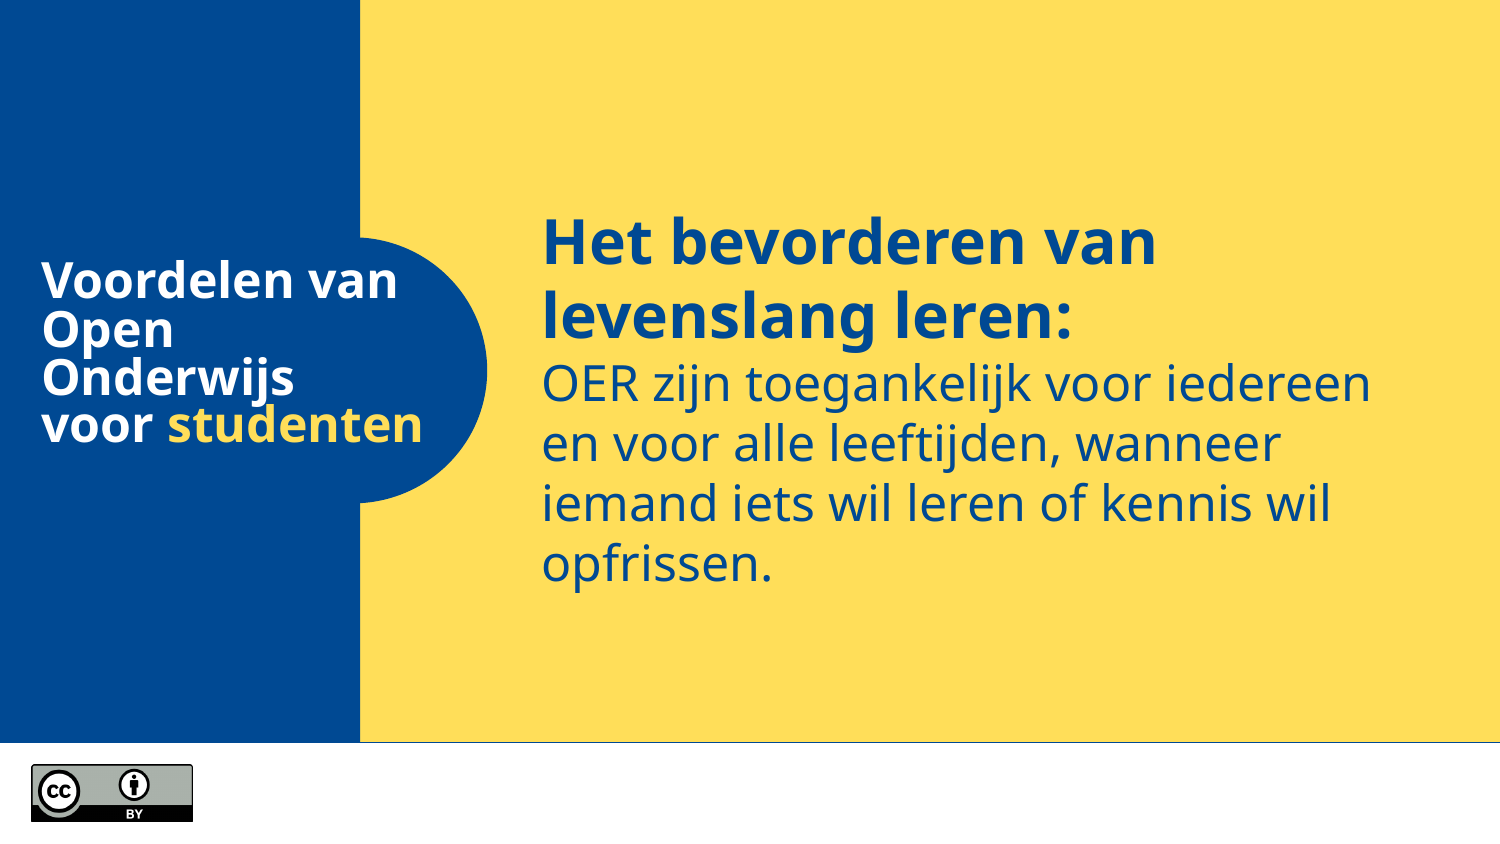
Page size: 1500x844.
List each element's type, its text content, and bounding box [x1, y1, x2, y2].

text_box Voordelen van Open Onderwijs voor studenten [26, 245, 455, 468]
text_box [0, 750, 1500, 844]
picture [31, 764, 193, 822]
text_box [0, 0, 361, 742]
text_box Het bevorderen van levenslang leren: OER zijn toegankelijk voor iedereen en voor alle leeftijden, wanneer iemand iets wil leren of kennis wil opfrissen. [526, 186, 1420, 731]
text_box [455, 284, 488, 457]
text_box [261, 468, 444, 504]
text_box [307, 237, 398, 245]
